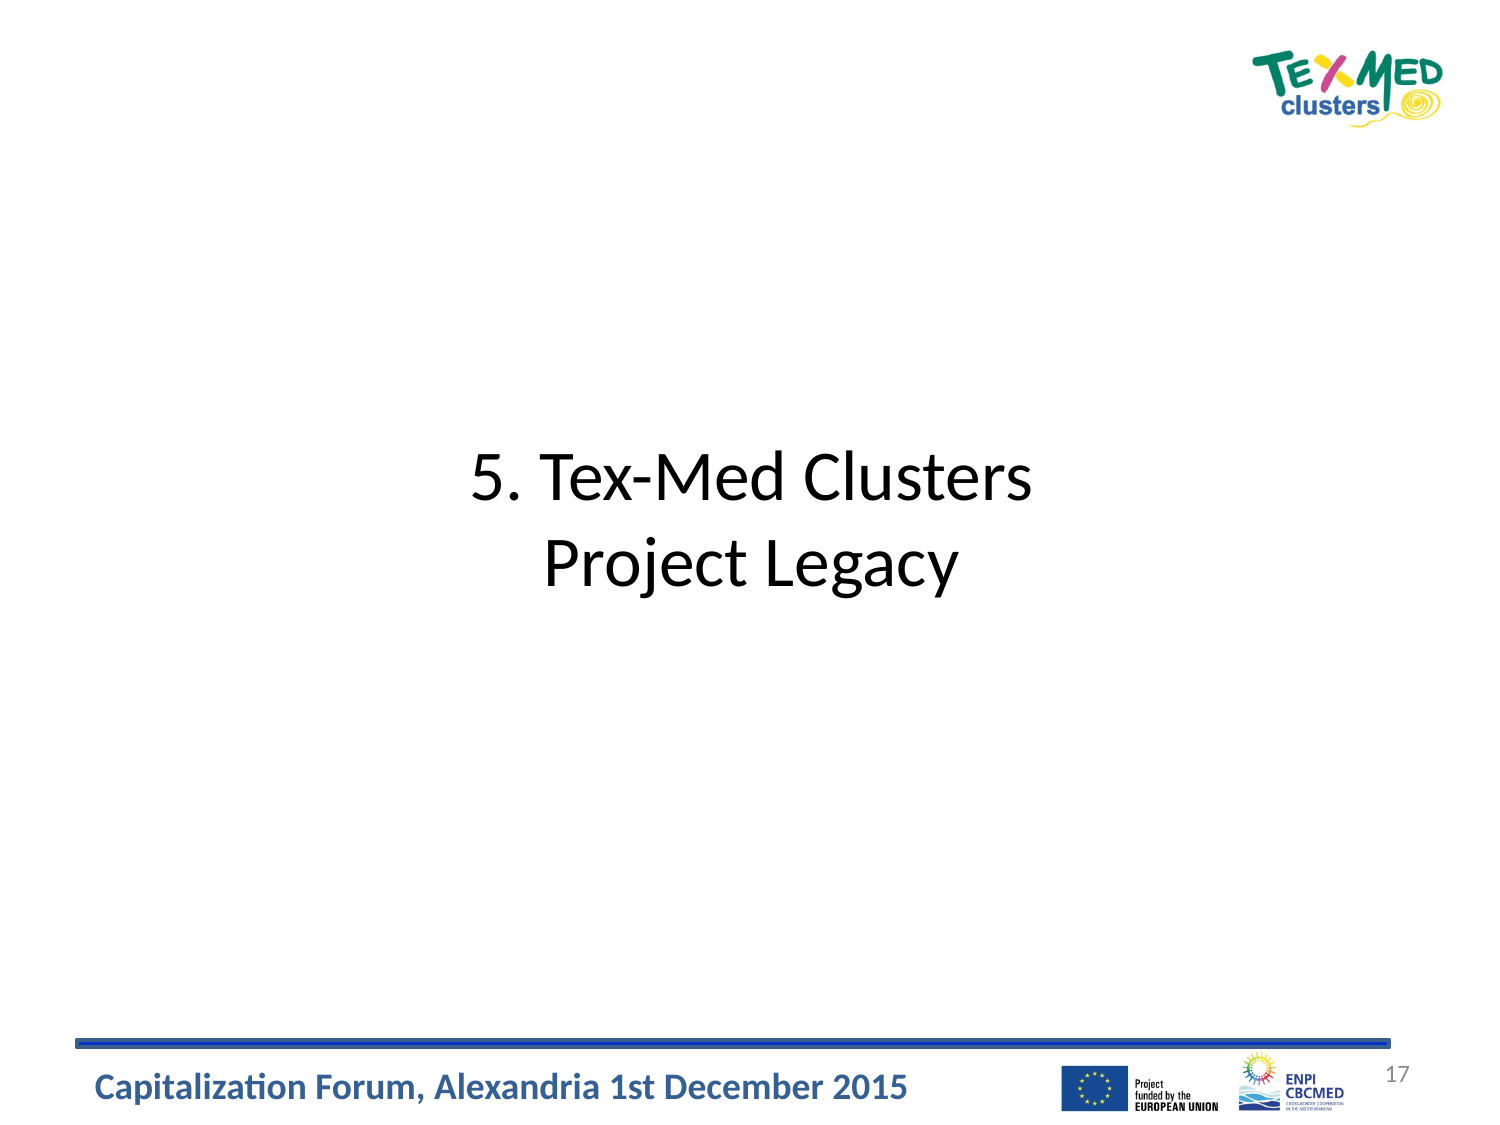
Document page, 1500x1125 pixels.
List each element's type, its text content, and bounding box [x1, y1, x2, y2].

picture [1245, 42, 1447, 134]
picture [1060, 1065, 1219, 1112]
picture [1238, 1051, 1344, 1111]
title 5. Tex-Med Clusters Project Legacy [76, 420, 1427, 609]
text_box Capitalization Forum, Alexandria 1st December 2015 [79, 1054, 925, 1115]
slide_number 17 [1074, 1042, 1425, 1103]
text_box [75, 1038, 1391, 1049]
